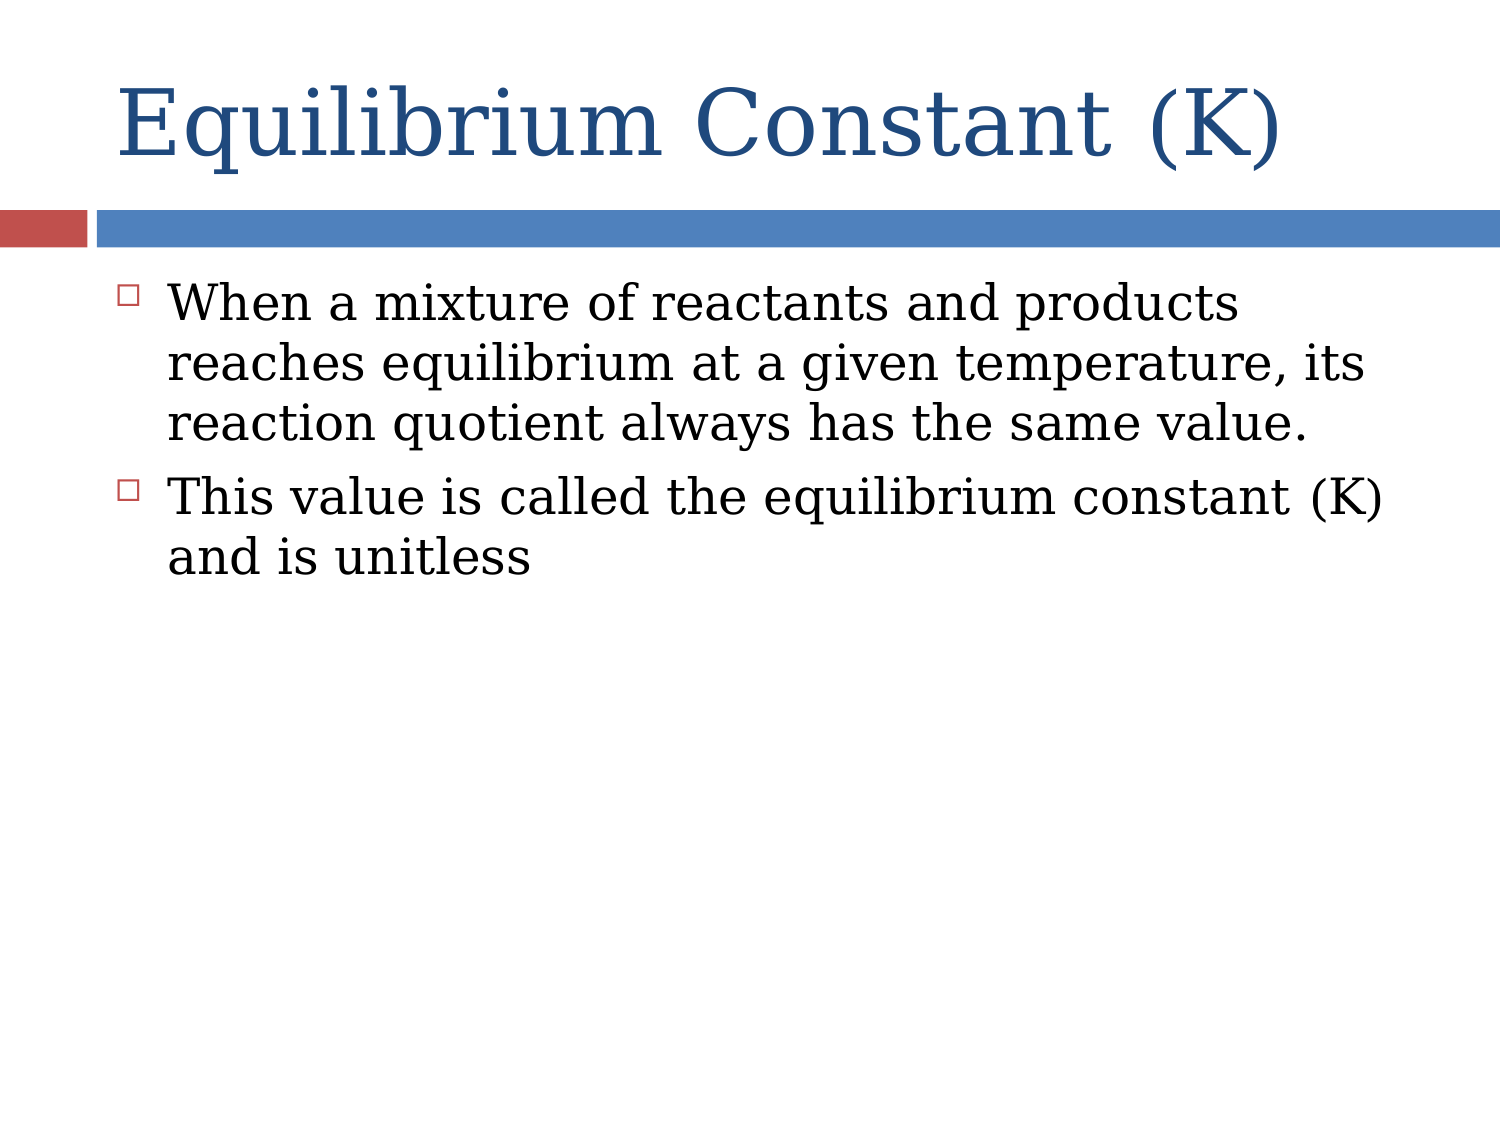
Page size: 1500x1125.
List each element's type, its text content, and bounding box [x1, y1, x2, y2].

title Equilibrium Constant (K) [100, 37, 1438, 200]
